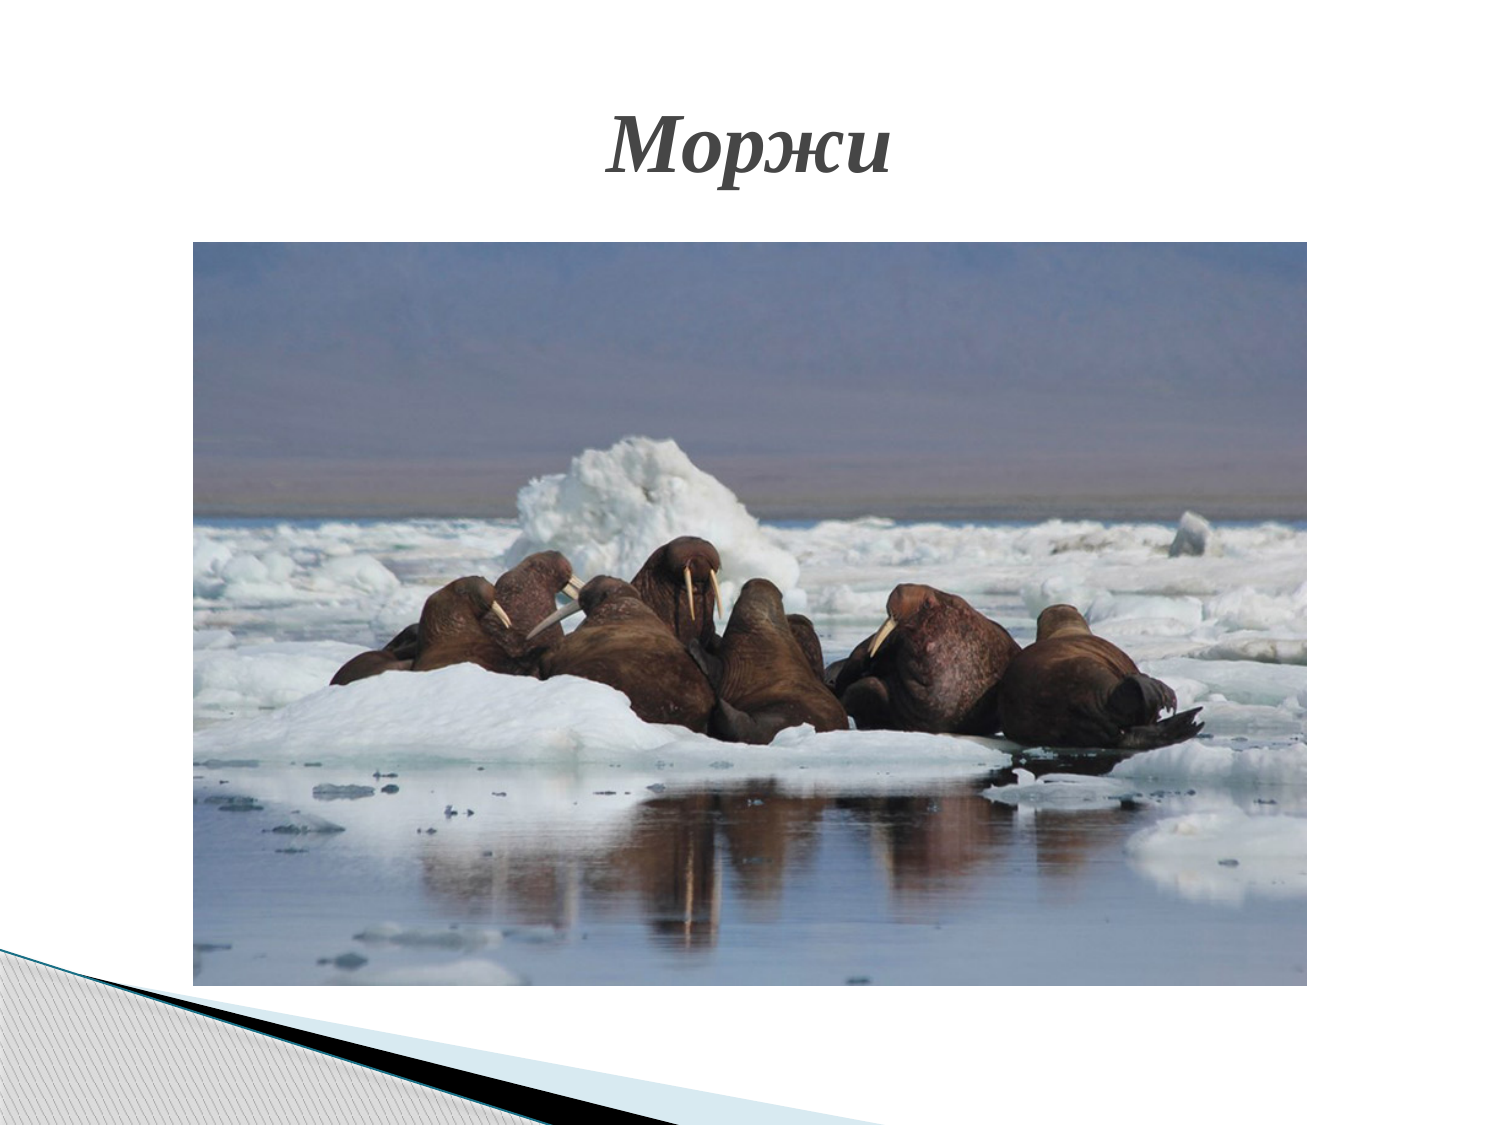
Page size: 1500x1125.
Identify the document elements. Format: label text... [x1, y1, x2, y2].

title Моржи [75, 45, 1425, 233]
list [193, 242, 1307, 986]
